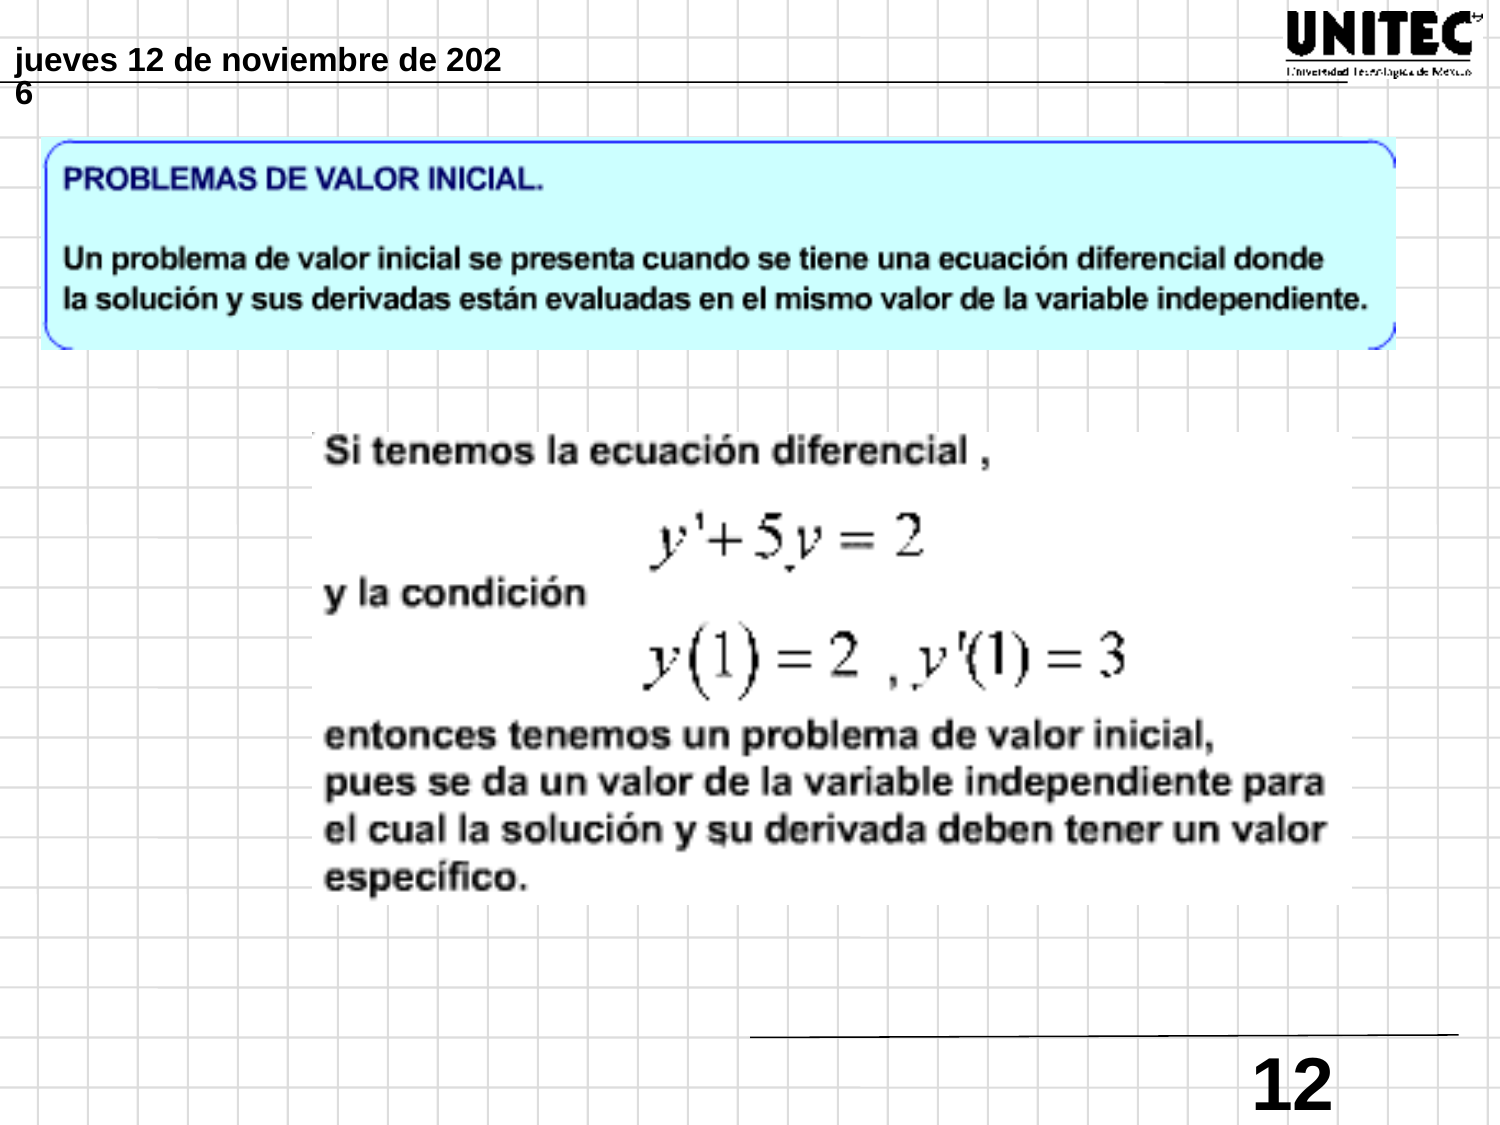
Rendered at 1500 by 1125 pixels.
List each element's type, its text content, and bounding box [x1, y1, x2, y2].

picture [1283, 11, 1483, 79]
slide_number lunes, 23 de enero de 2012 [0, 31, 526, 110]
picture [312, 432, 1352, 906]
slide_number 12 [1199, 1013, 1452, 1109]
picture [41, 136, 1397, 350]
